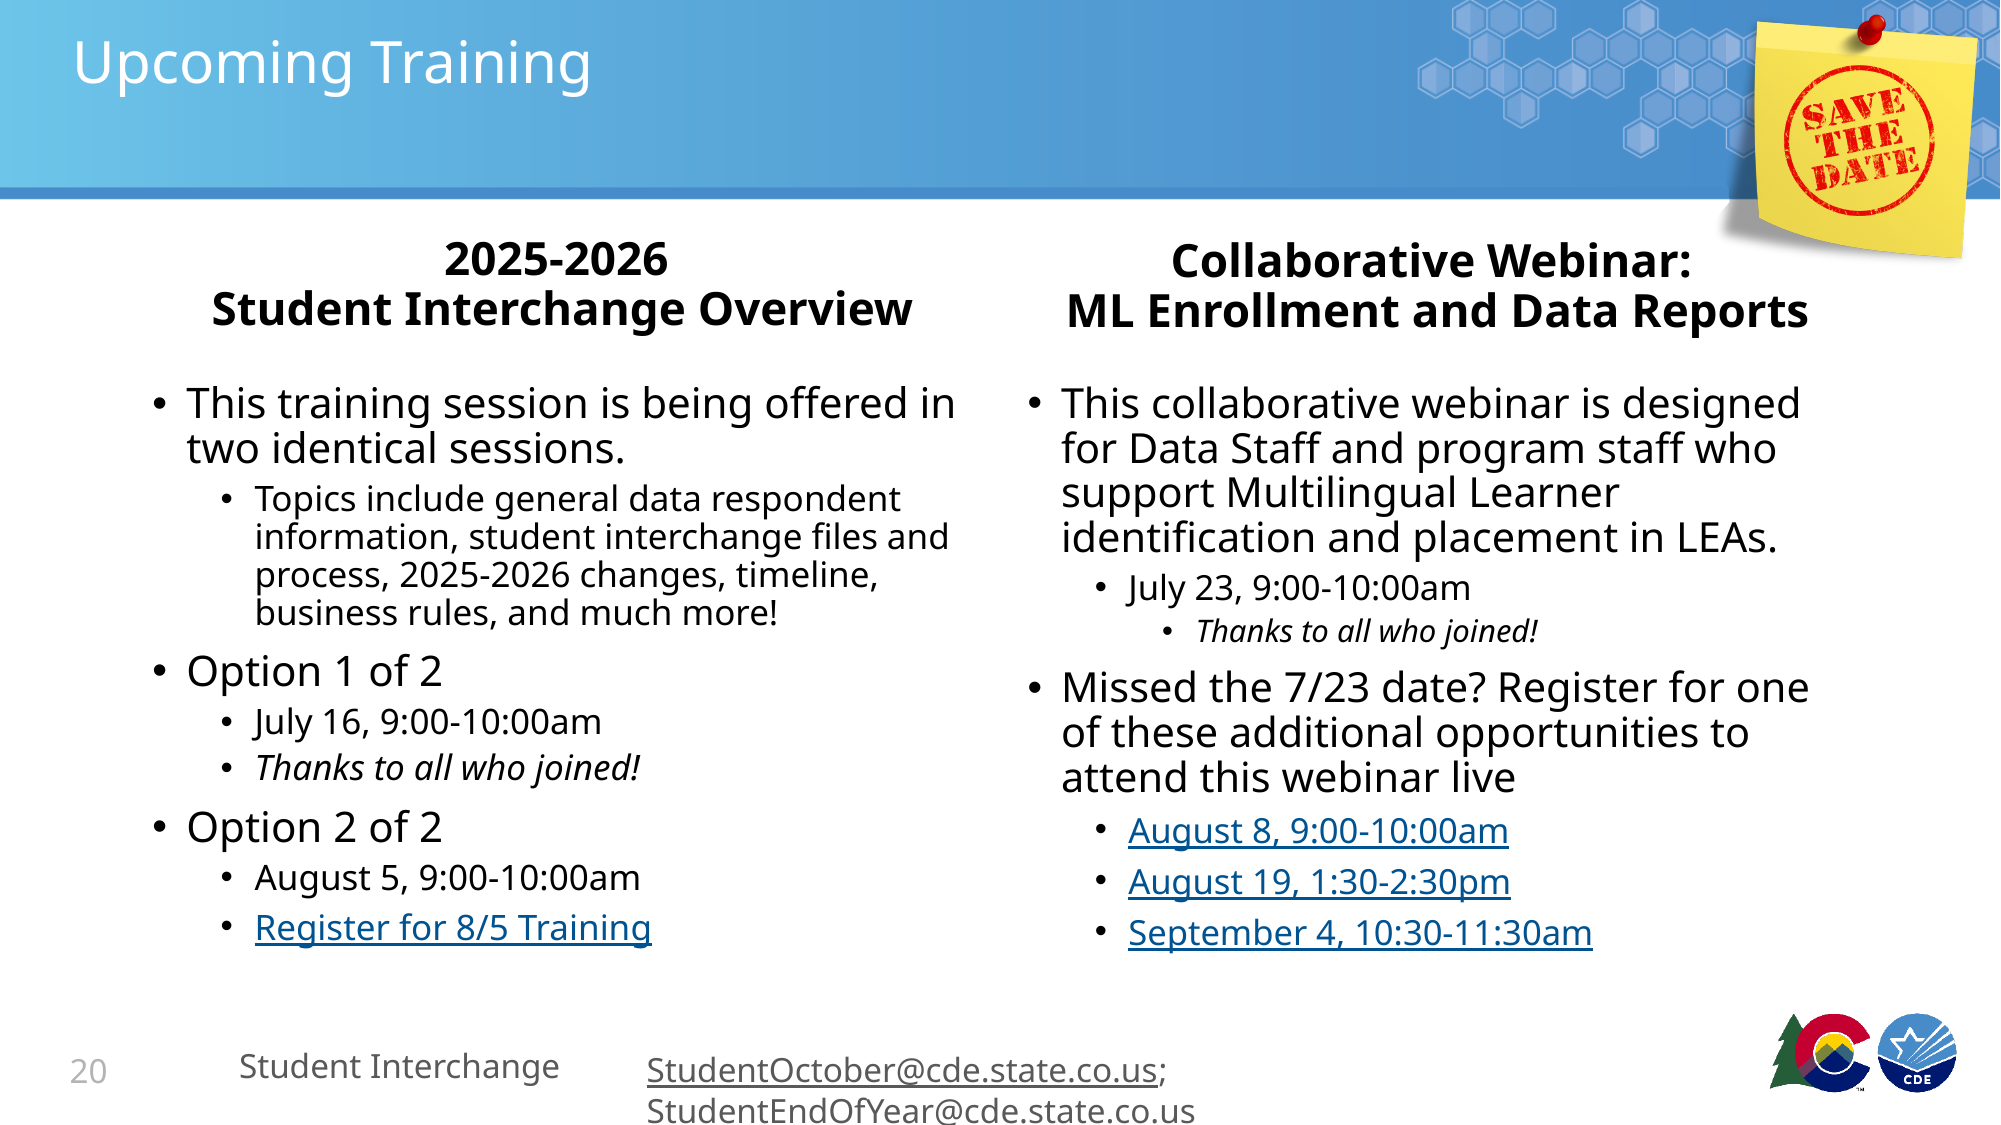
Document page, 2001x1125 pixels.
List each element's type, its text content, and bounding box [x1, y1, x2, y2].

picture [1768, 1012, 1957, 1093]
slide_number 20 [54, 1042, 191, 1103]
list 2025-2026 Student Interchange Overview [137, 219, 988, 352]
list This collaborative webinar is designed for Data Staff and program staff who support Multilingual Learner identification and placement in LEAs. July 23, 9:00-10:00am Thanks to all who joined! Missed the 7/23 date? Register for one of these additional opportunities to attend this webinar live August 8, 9:00-10:00am August 19, 1:30-2:30pm September 4, 10:30-11:30am [1012, 375, 1863, 969]
title Upcoming Training [72, 33, 1396, 182]
text_box StudentOctober@cde.state.co.us; StudentEndOfYear@cde.state.co.us [631, 1042, 1714, 1103]
picture [0, 0, 2000, 280]
list This training session is being offered in two identical sessions. Topics include general data respondent information, student interchange files and process, 2025-2026 changes, timeline, business rules, and much more! Option 1 of 2 July 16, 9:00-10:00am Thanks to all who joined! Option 2 of 2 August 5, 9:00-10:00am Register for 8/5 Training [137, 375, 988, 969]
text_box Student Interchange [224, 1042, 599, 1103]
list Collaborative Webinar: ML Enrollment and Data Reports [1012, 219, 1863, 356]
